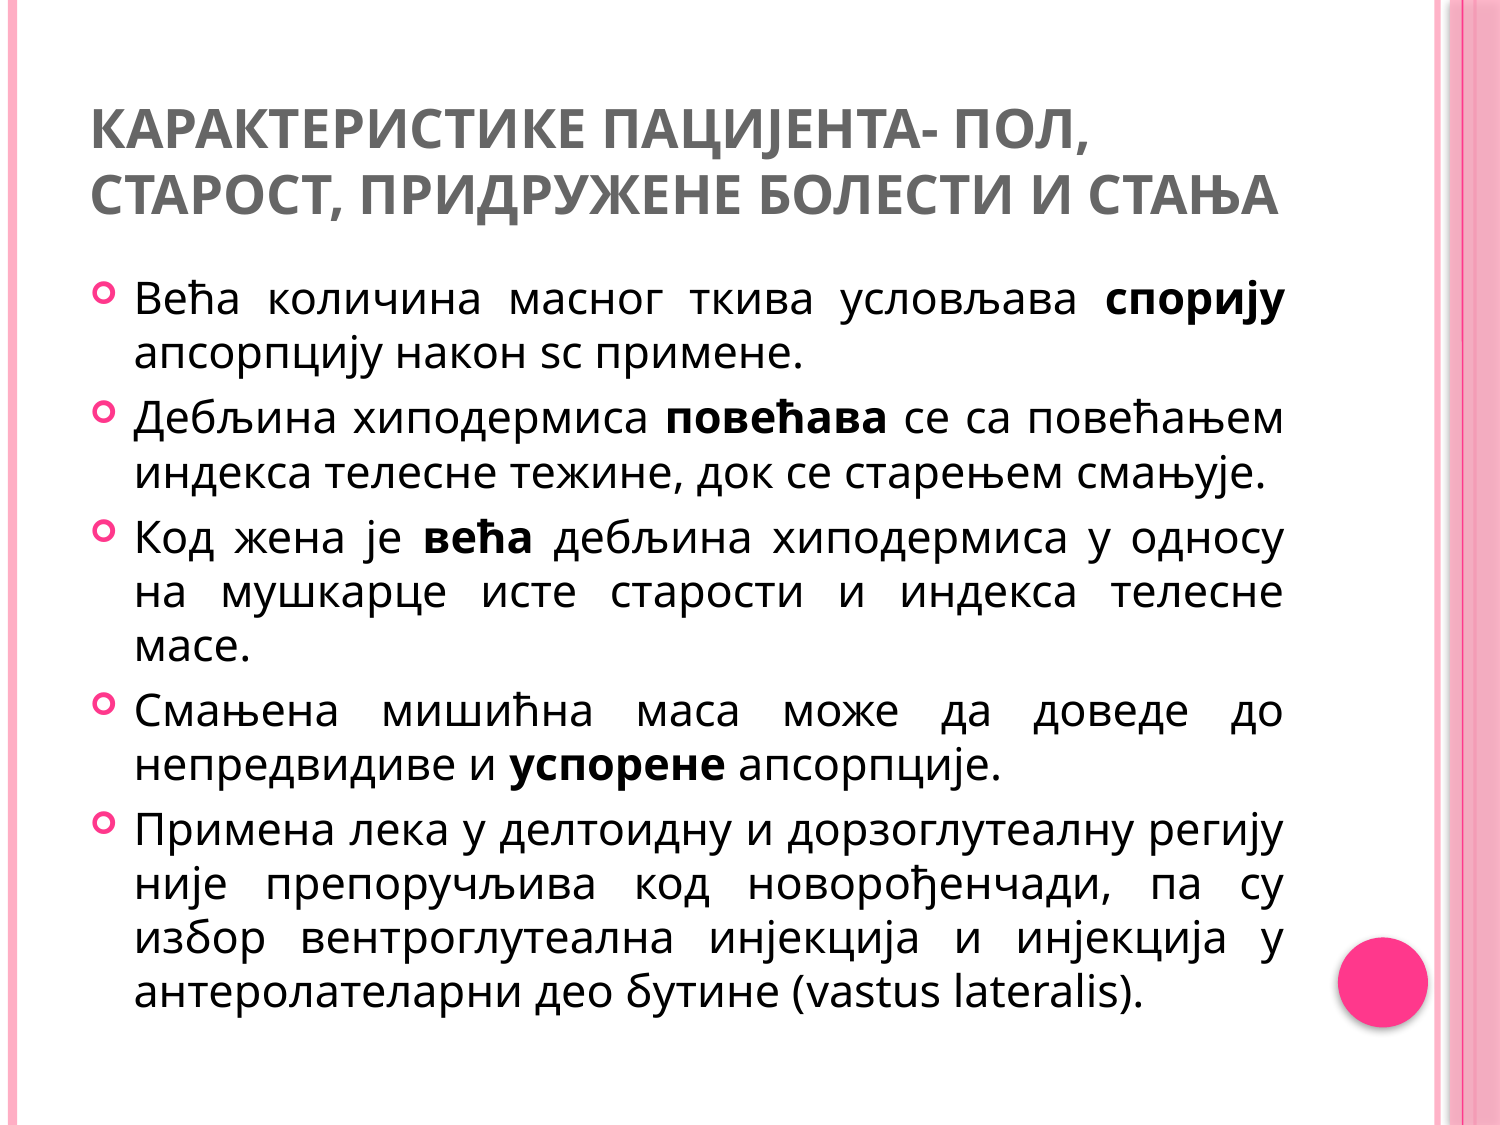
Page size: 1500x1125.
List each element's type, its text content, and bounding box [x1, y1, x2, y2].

title Карактеристике пацијента- пол, старост, придружене болести и стања [75, 45, 1300, 233]
list Већа количина масног ткива условљава спорију апсорпцију након sc примене. Дебљина хиподермиса повећава се са повећањем индекса телесне тежине, док се старењем смањује. Код жена је већа дебљина хиподермиса у односу на мушкарце исте старости и индекса телесне масе. Смањена мишићна маса може да доведе до непредвидиве и успорене апсорпције. Примена лека у делтоидну и дорзоглутеалну регију није препоручљива код новорођенчади, па су избор вентроглутеална инјекција и инјекција у антеролателарни део бутине (vastus lateralis). [75, 262, 1300, 1062]
